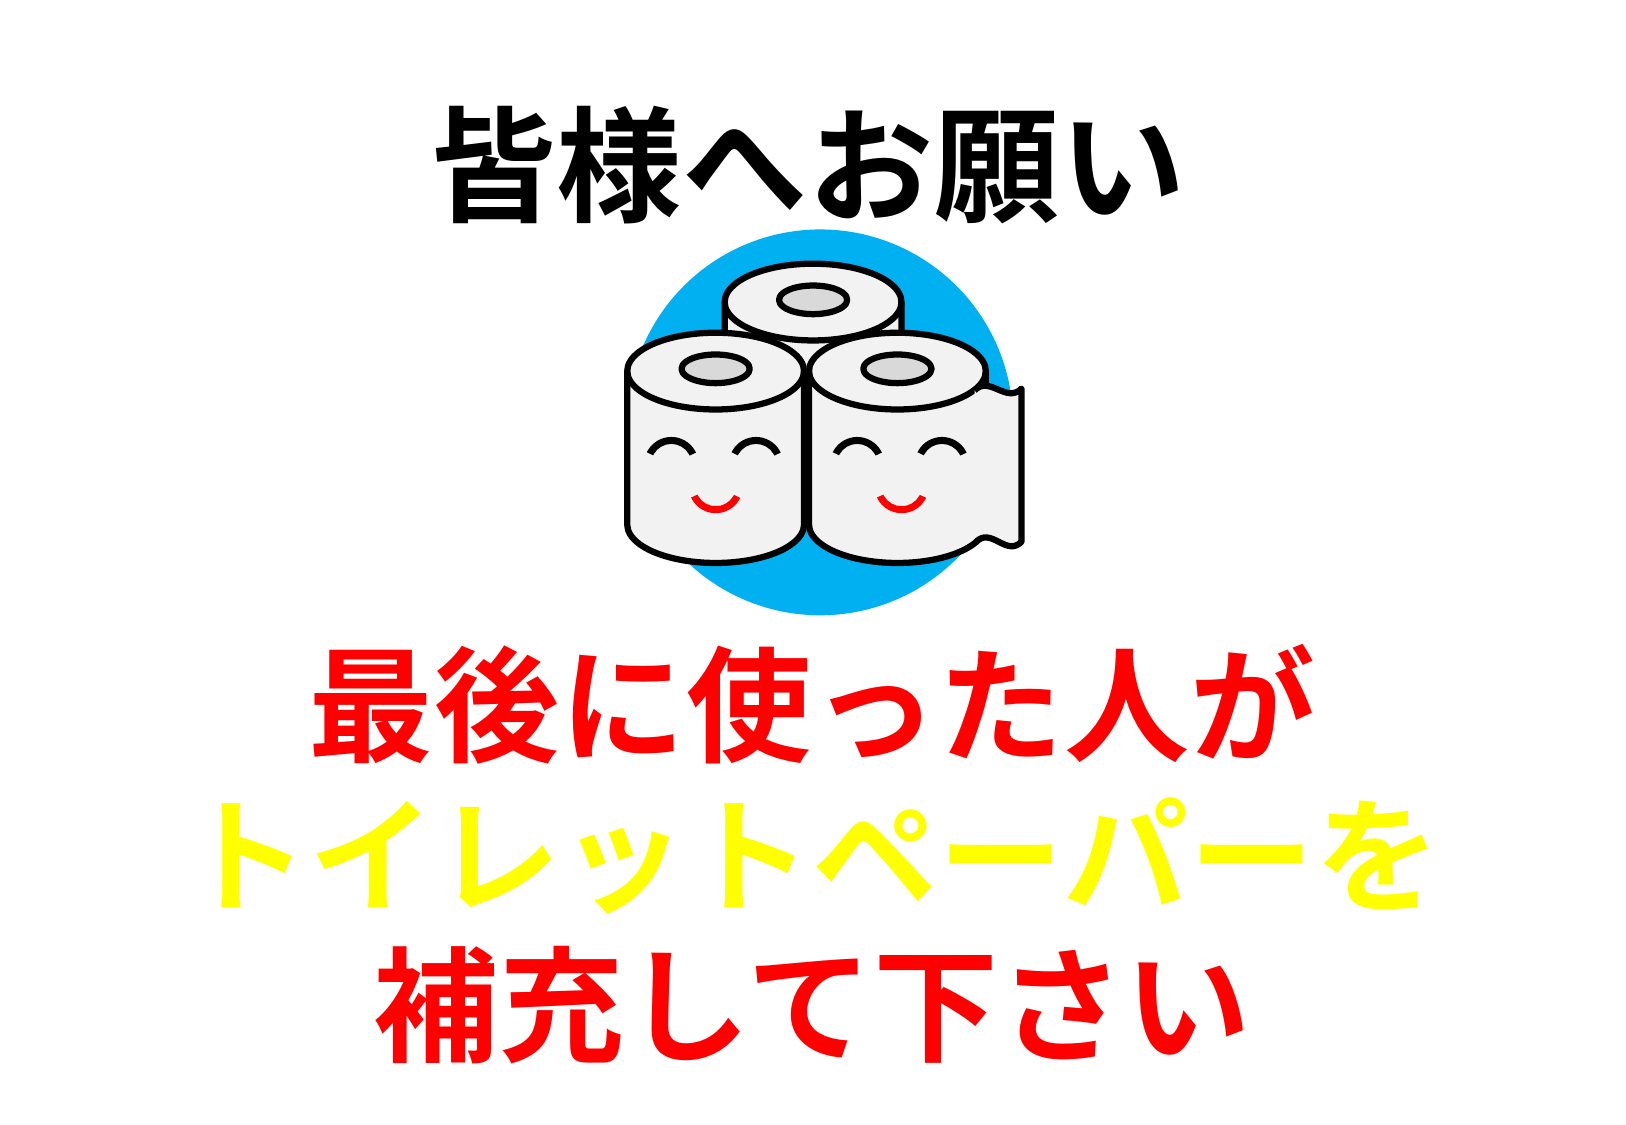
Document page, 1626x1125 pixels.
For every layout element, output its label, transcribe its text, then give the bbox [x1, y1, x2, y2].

text_box 皆様へお願い [0, 80, 1625, 246]
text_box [626, 229, 1022, 616]
text_box 最後に使った人が トイレットペーパーを 補充して下さい [0, 620, 1625, 1085]
